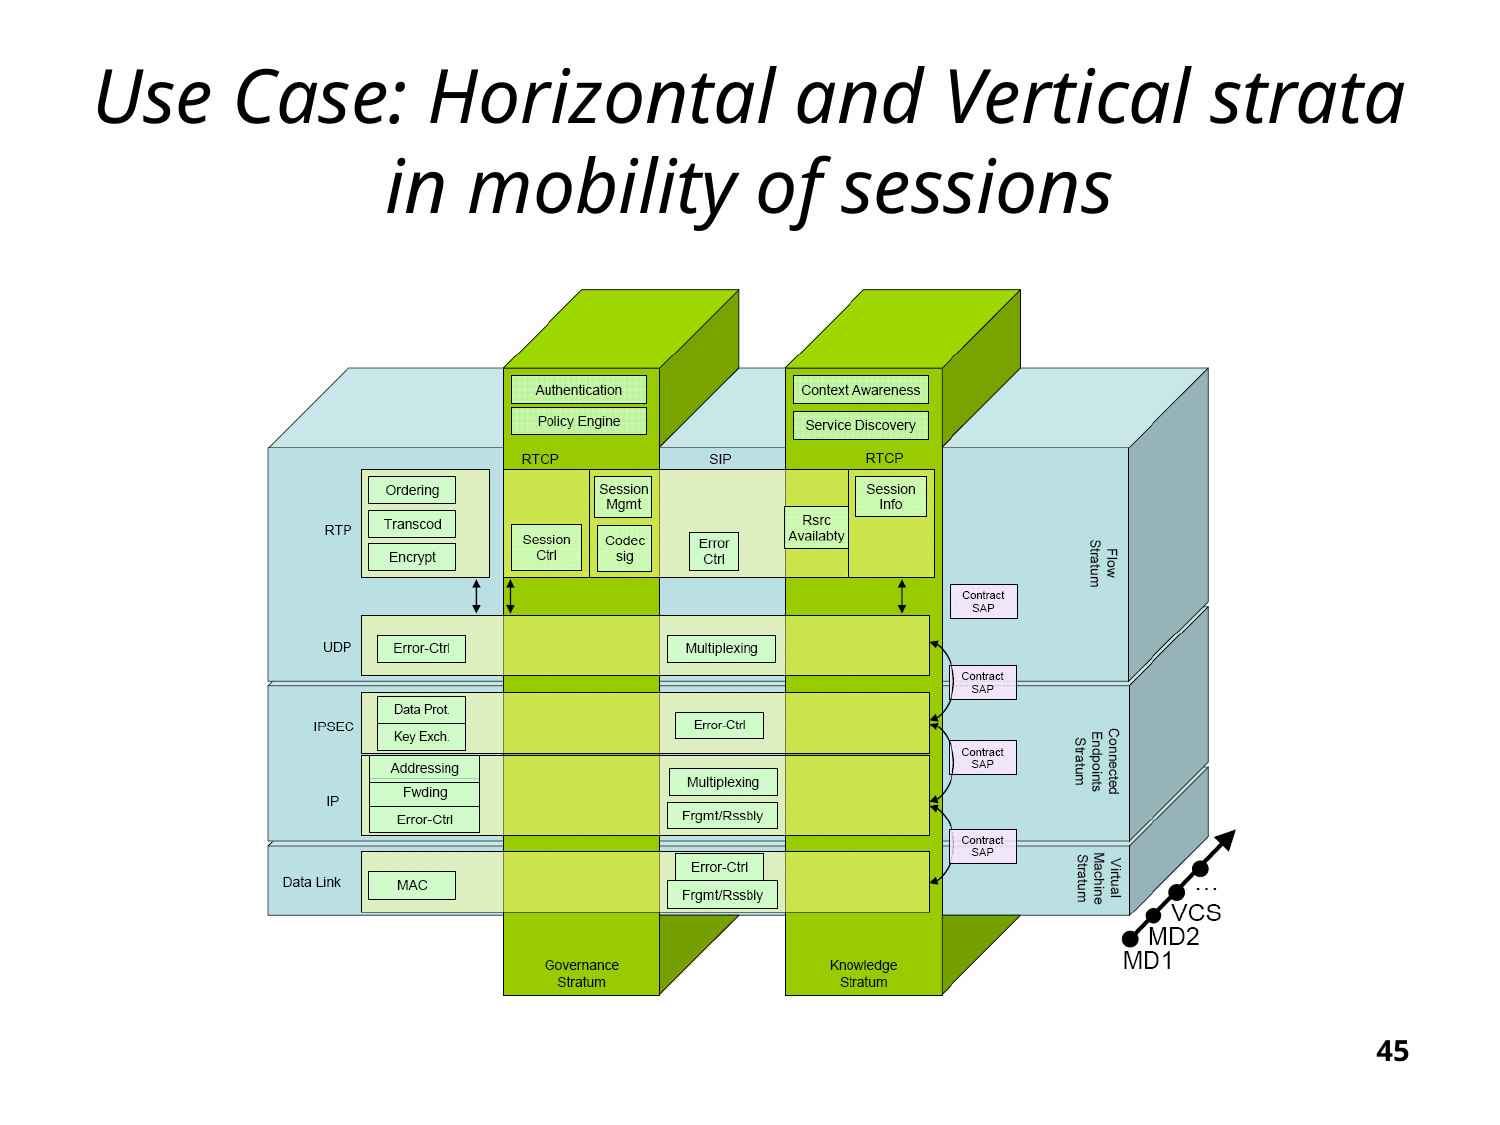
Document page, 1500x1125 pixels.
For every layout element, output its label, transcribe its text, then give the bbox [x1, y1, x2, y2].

slide_number 45 [1074, 1024, 1426, 1103]
title Use Case: Horizontal and Vertical strata in mobility of sessions [74, 44, 1426, 233]
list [247, 262, 1253, 1006]
